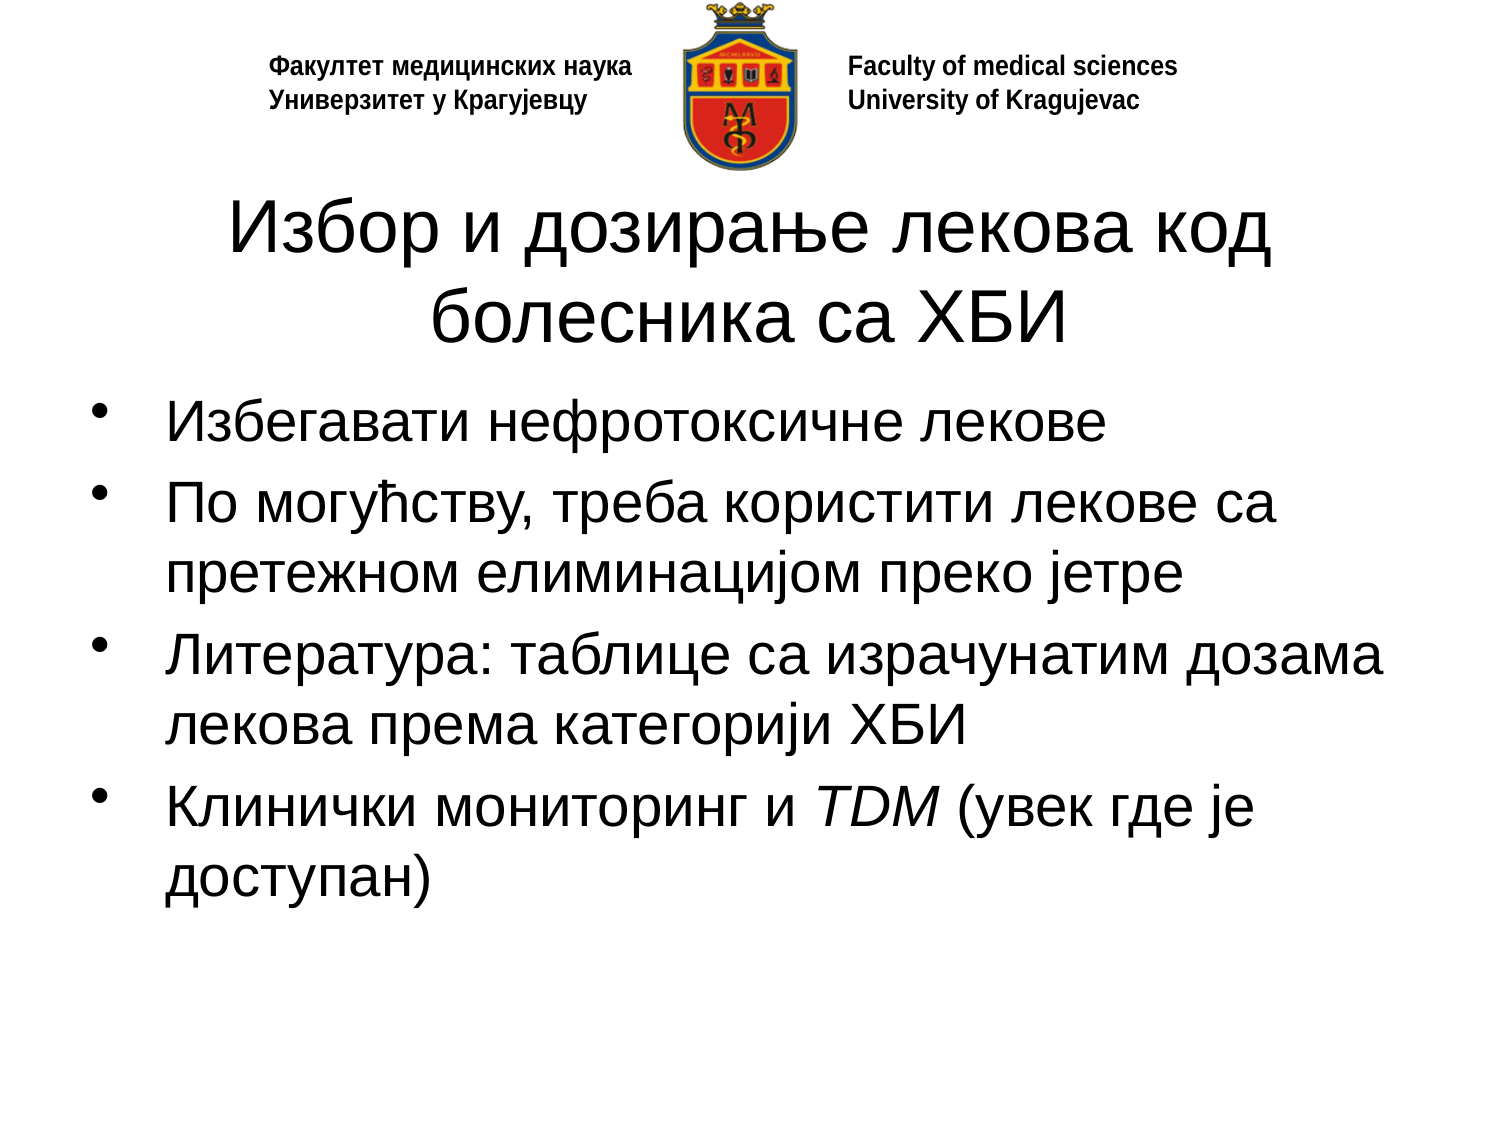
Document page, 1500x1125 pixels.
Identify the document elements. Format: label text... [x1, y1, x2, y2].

list Избегавати нефротоксичне лекове По могућству, треба користити лекове са претежном елиминацијом преко јетре Литература: таблице са израчунатим дозама лекова према категорији ХБИ Клинички мониторинг и TDM (увек где је доступан) [74, 374, 1426, 1118]
title Избор и дозирање лекова код болесника са ХБИ [74, 173, 1426, 362]
